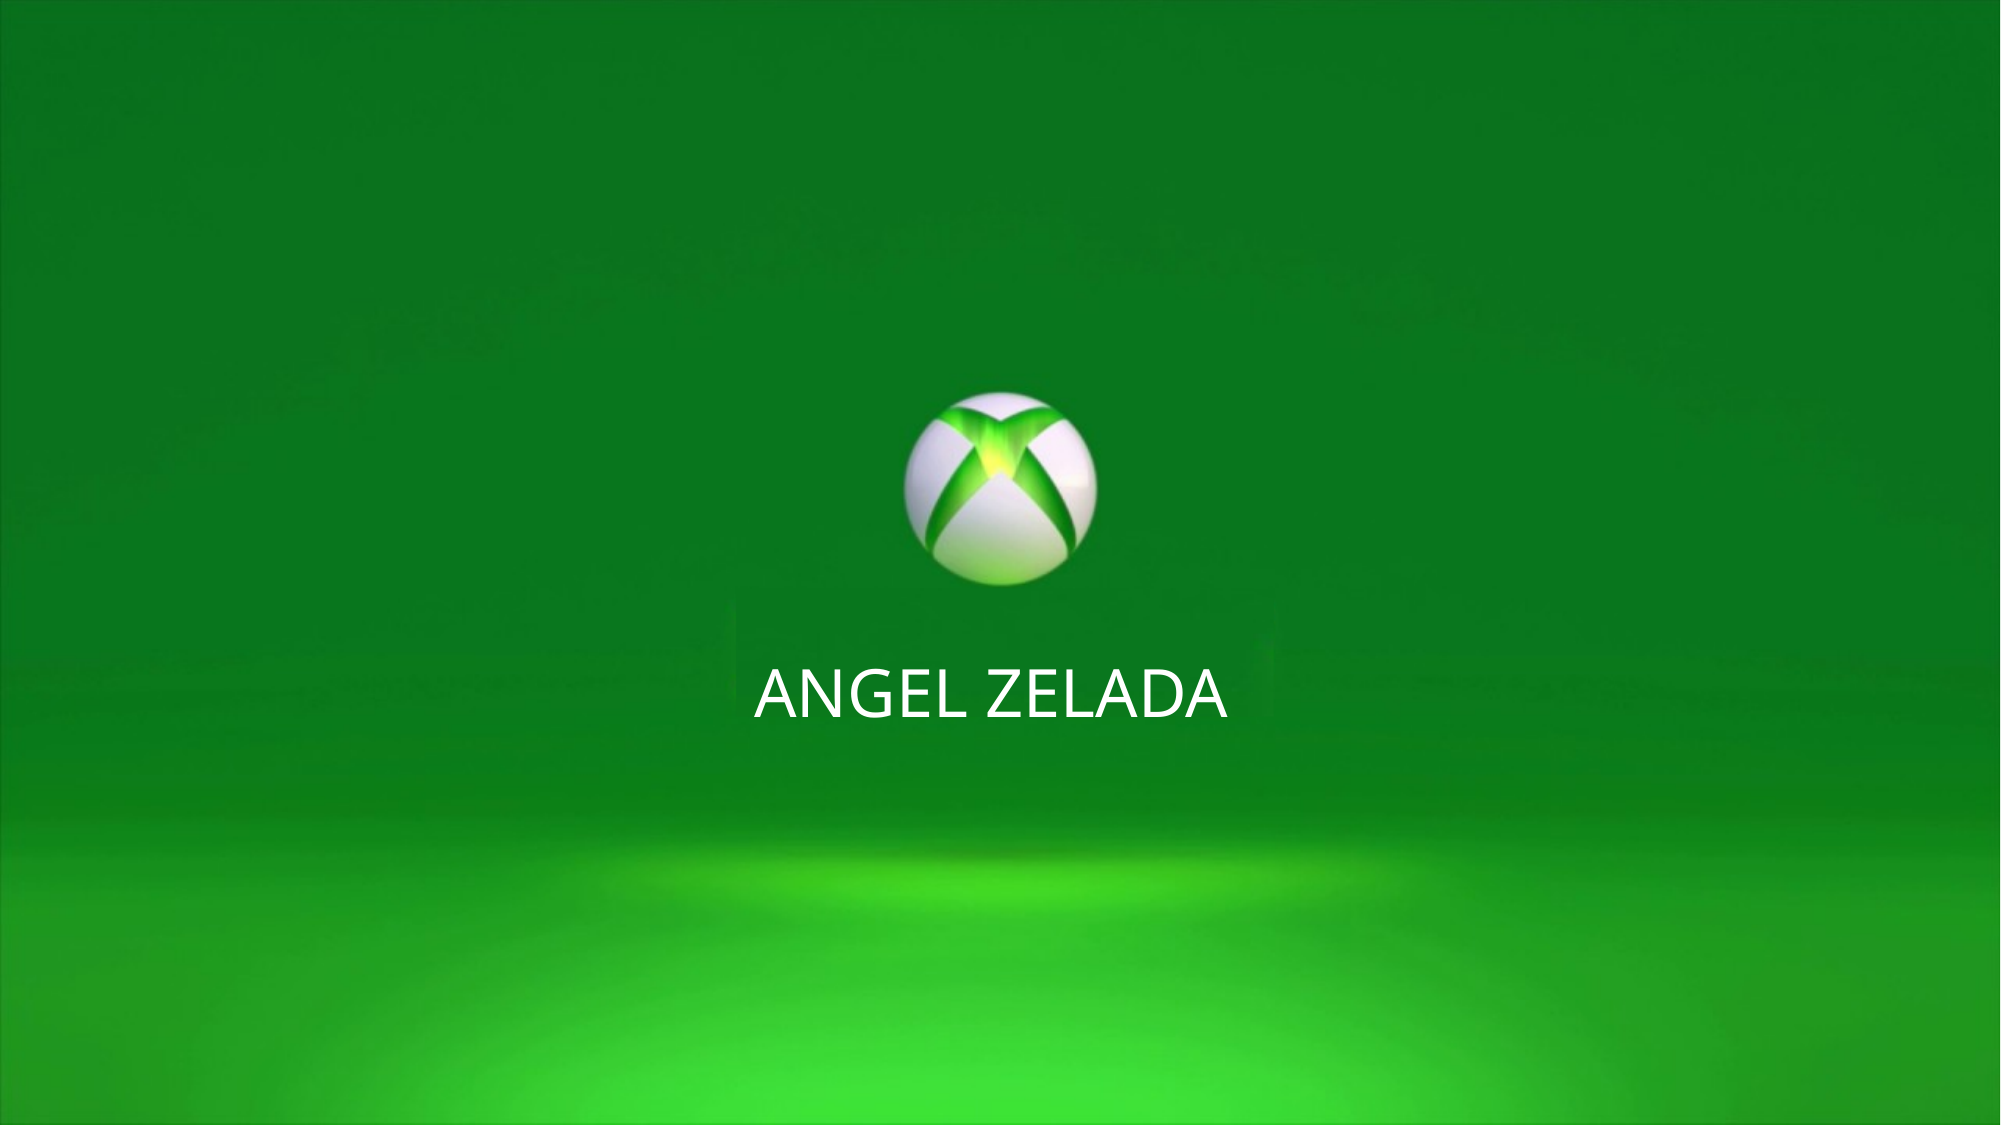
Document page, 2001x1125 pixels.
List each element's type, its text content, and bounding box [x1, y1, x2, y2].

picture [0, 0, 2001, 1125]
subtitle ANGEL ZELADA [249, 651, 1750, 924]
